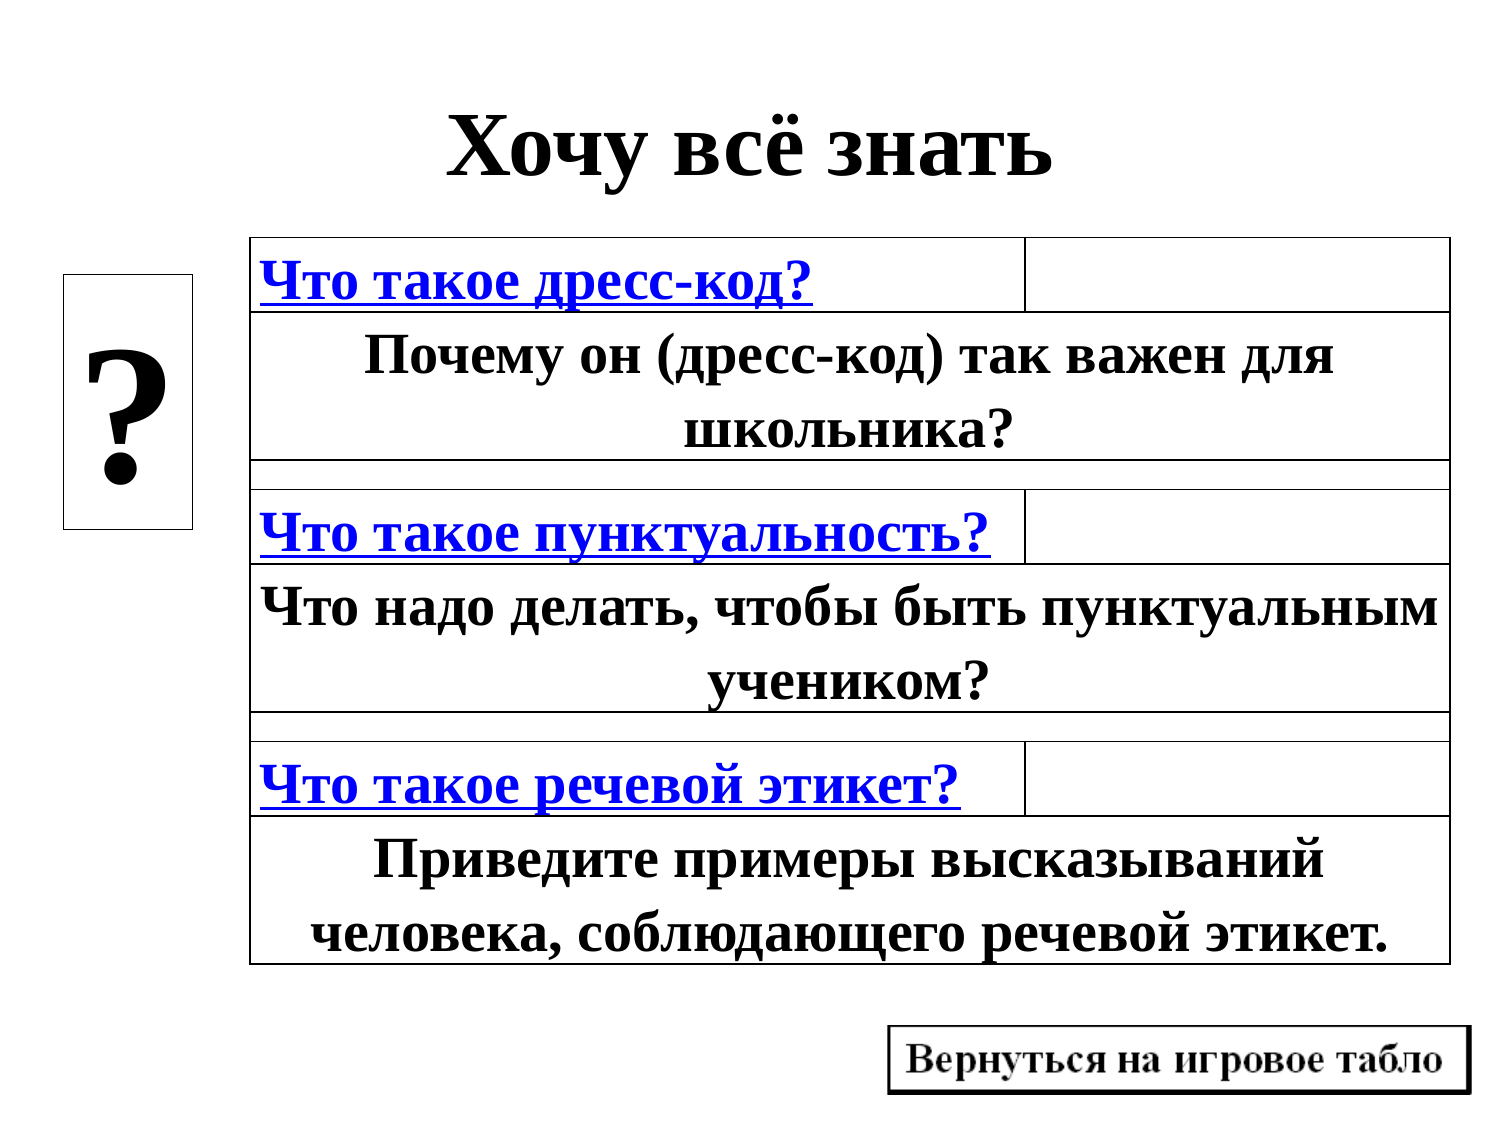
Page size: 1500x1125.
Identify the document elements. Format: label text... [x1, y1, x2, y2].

table_cell Почему он (дресс-код) так важен для школьника? [251, 313, 1449, 459]
text_box ? [63, 274, 193, 530]
table_cell [1026, 742, 1449, 815]
table_header [1026, 238, 1449, 311]
title Хочу всё знать [75, 45, 1425, 233]
table_cell [251, 461, 1449, 489]
table_cell Что такое речевой этикет? [251, 742, 1024, 815]
table_cell Что надо делать, чтобы быть пунктуальным учеником? [251, 565, 1449, 711]
table_cell [1026, 490, 1449, 563]
table_cell Приведите примеры высказываний человека, соблюдающего речевой этикет. [251, 817, 1449, 963]
picture [887, 1024, 1476, 1095]
table_cell Что такое пунктуальность? [251, 490, 1024, 563]
table_header Что такое дресс-код? [251, 238, 1024, 311]
table_cell [251, 713, 1449, 741]
